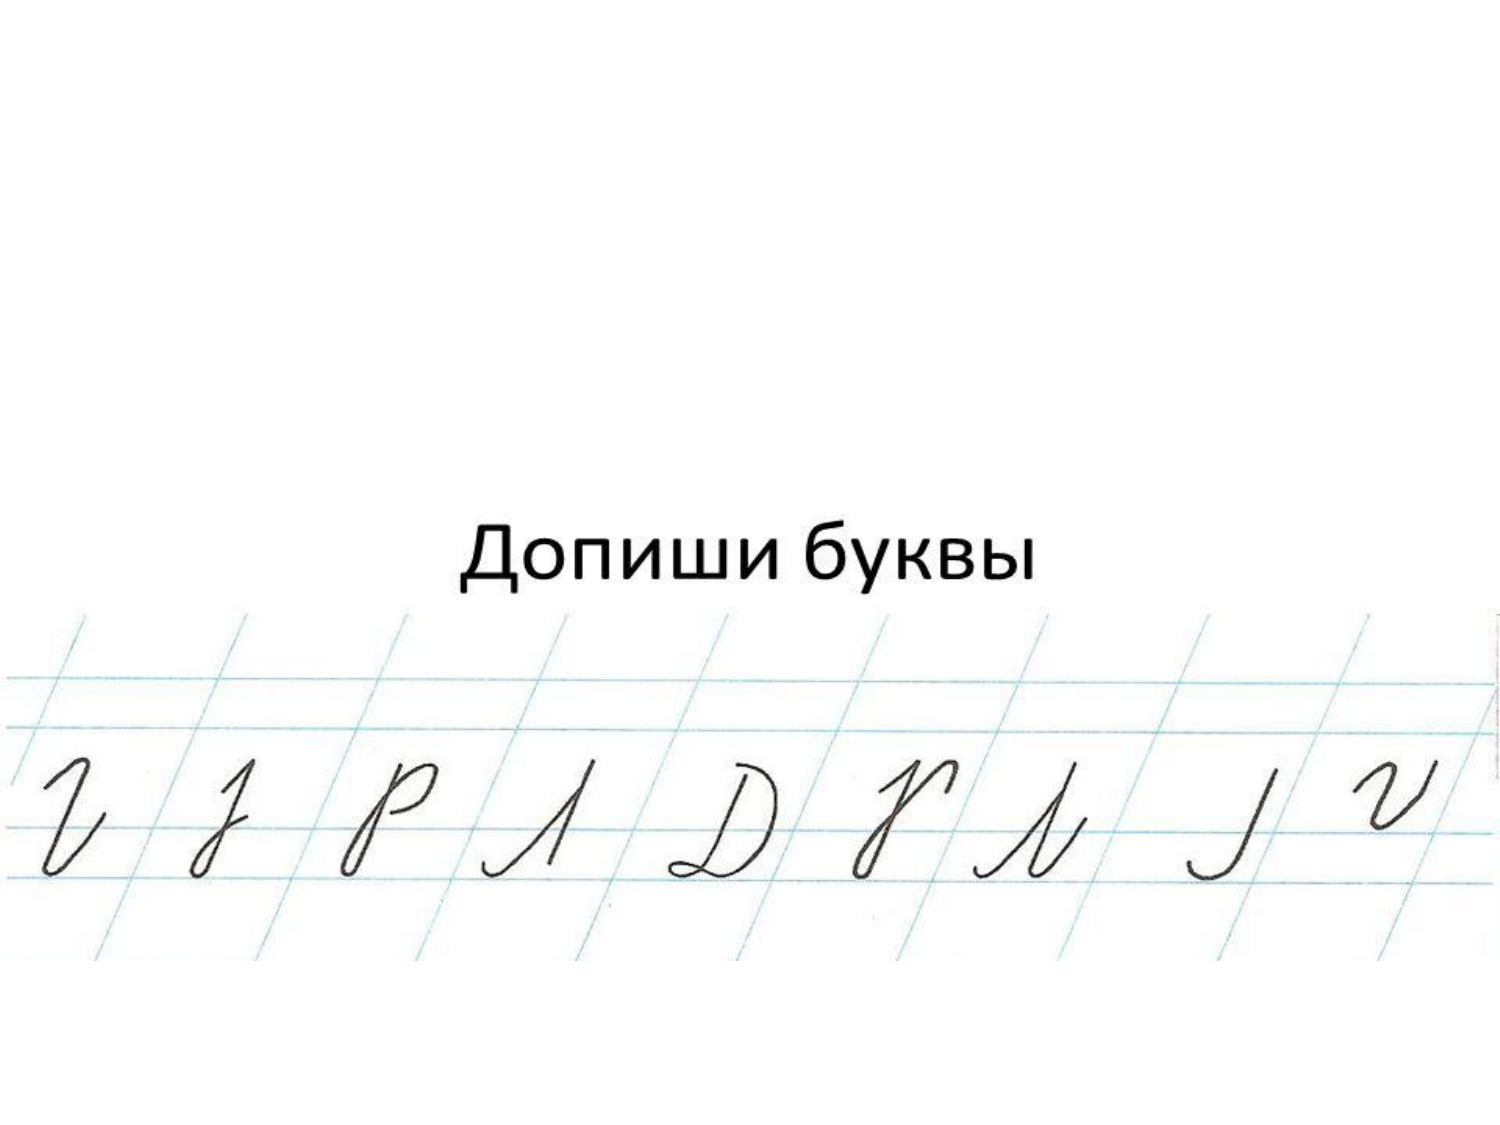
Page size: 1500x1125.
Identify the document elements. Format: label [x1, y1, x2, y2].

picture [0, 421, 1500, 962]
